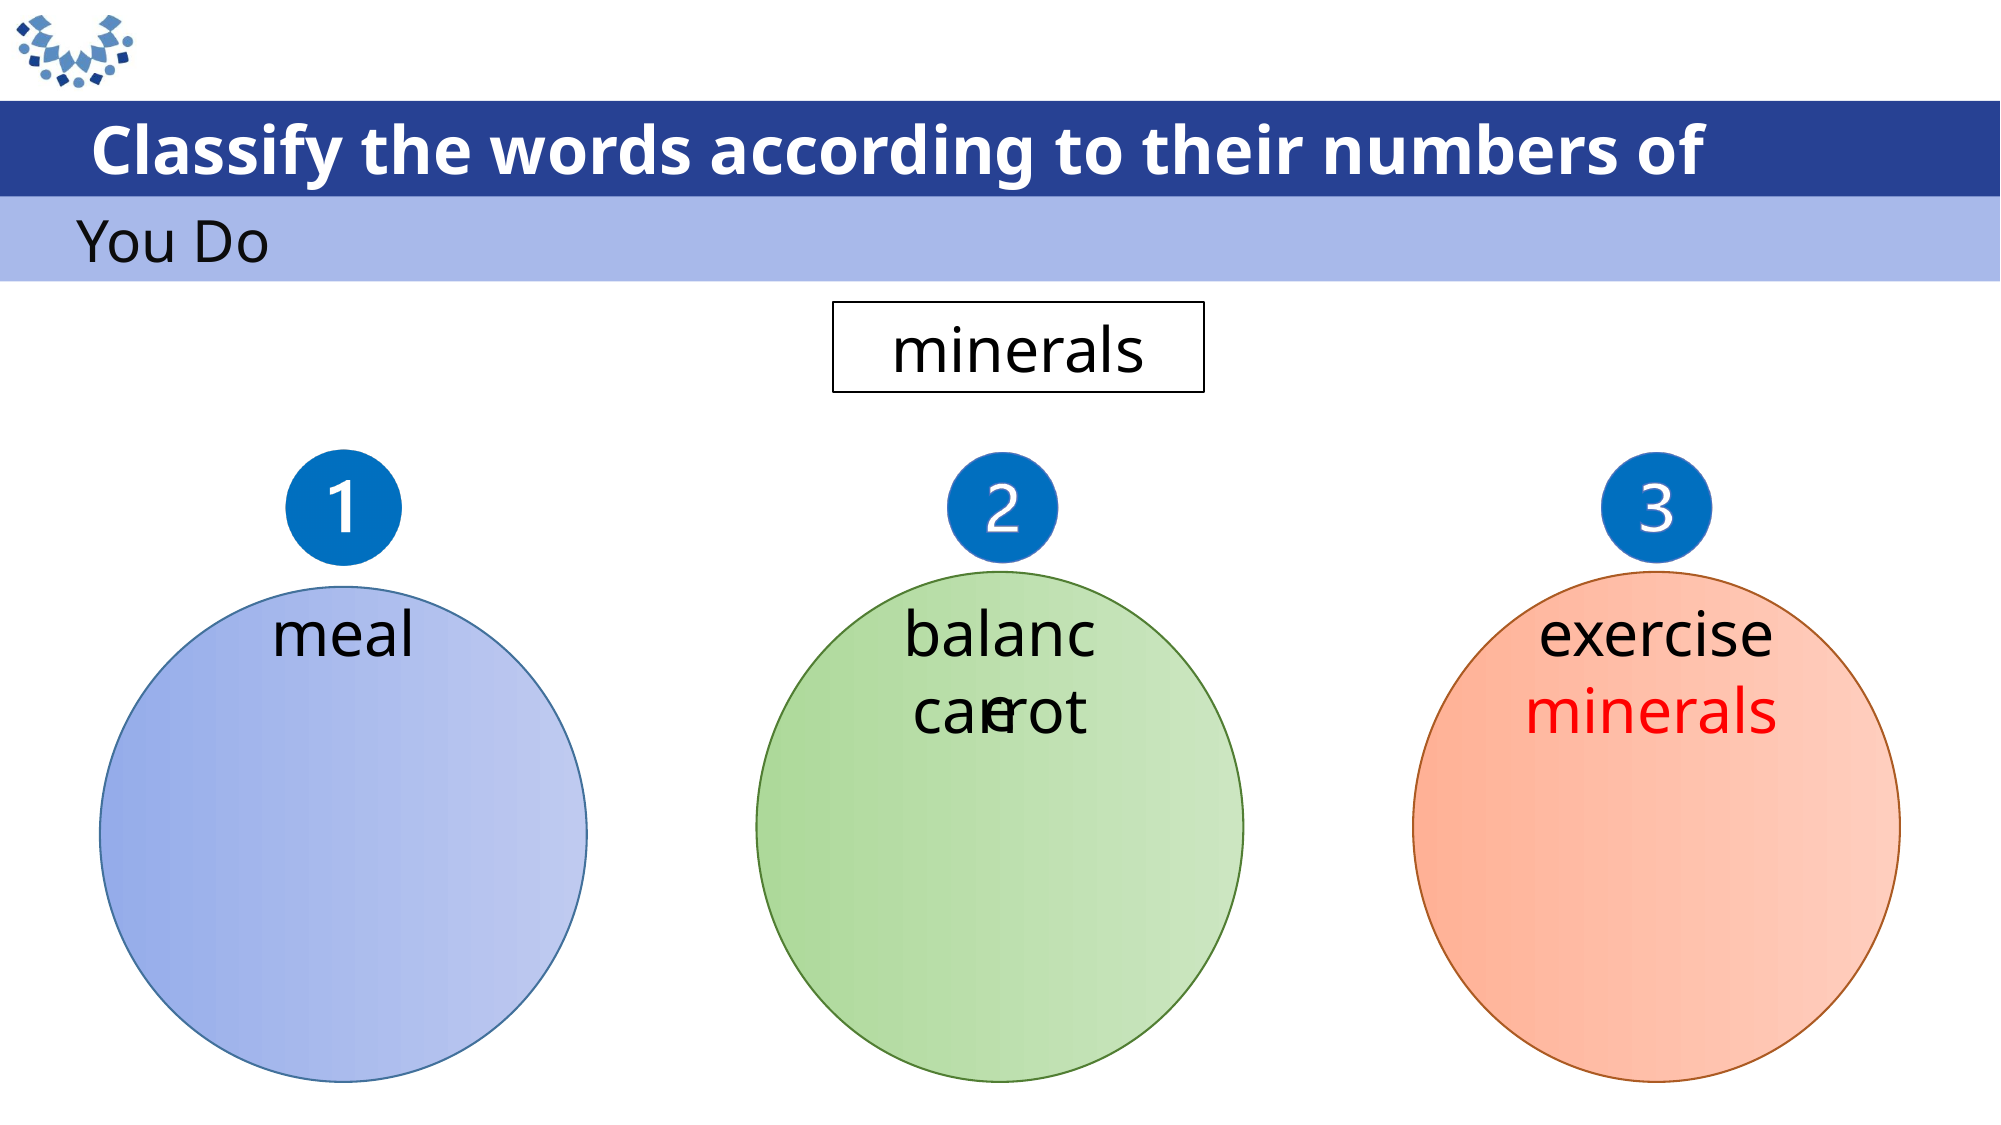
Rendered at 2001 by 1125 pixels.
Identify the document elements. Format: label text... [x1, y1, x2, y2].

text_box exercise [1513, 586, 1800, 663]
text_box You Do [0, 196, 2000, 282]
text_box minerals [832, 302, 1204, 393]
text_box minerals [1465, 663, 1837, 753]
picture [270, 434, 417, 581]
text_box balance [874, 586, 1126, 663]
text_box [920, 577, 1080, 586]
picture [933, 438, 1072, 577]
text_box meal [227, 586, 460, 677]
text_box [1576, 577, 1737, 586]
picture [1587, 438, 1726, 577]
text_box [1413, 620, 1900, 1082]
text_box carrot [814, 663, 1186, 753]
text_box [99, 616, 587, 1082]
picture [8, 15, 138, 92]
text_box Classify the words according to their numbers of syllables. [0, 100, 2000, 196]
text_box [756, 608, 1244, 1082]
